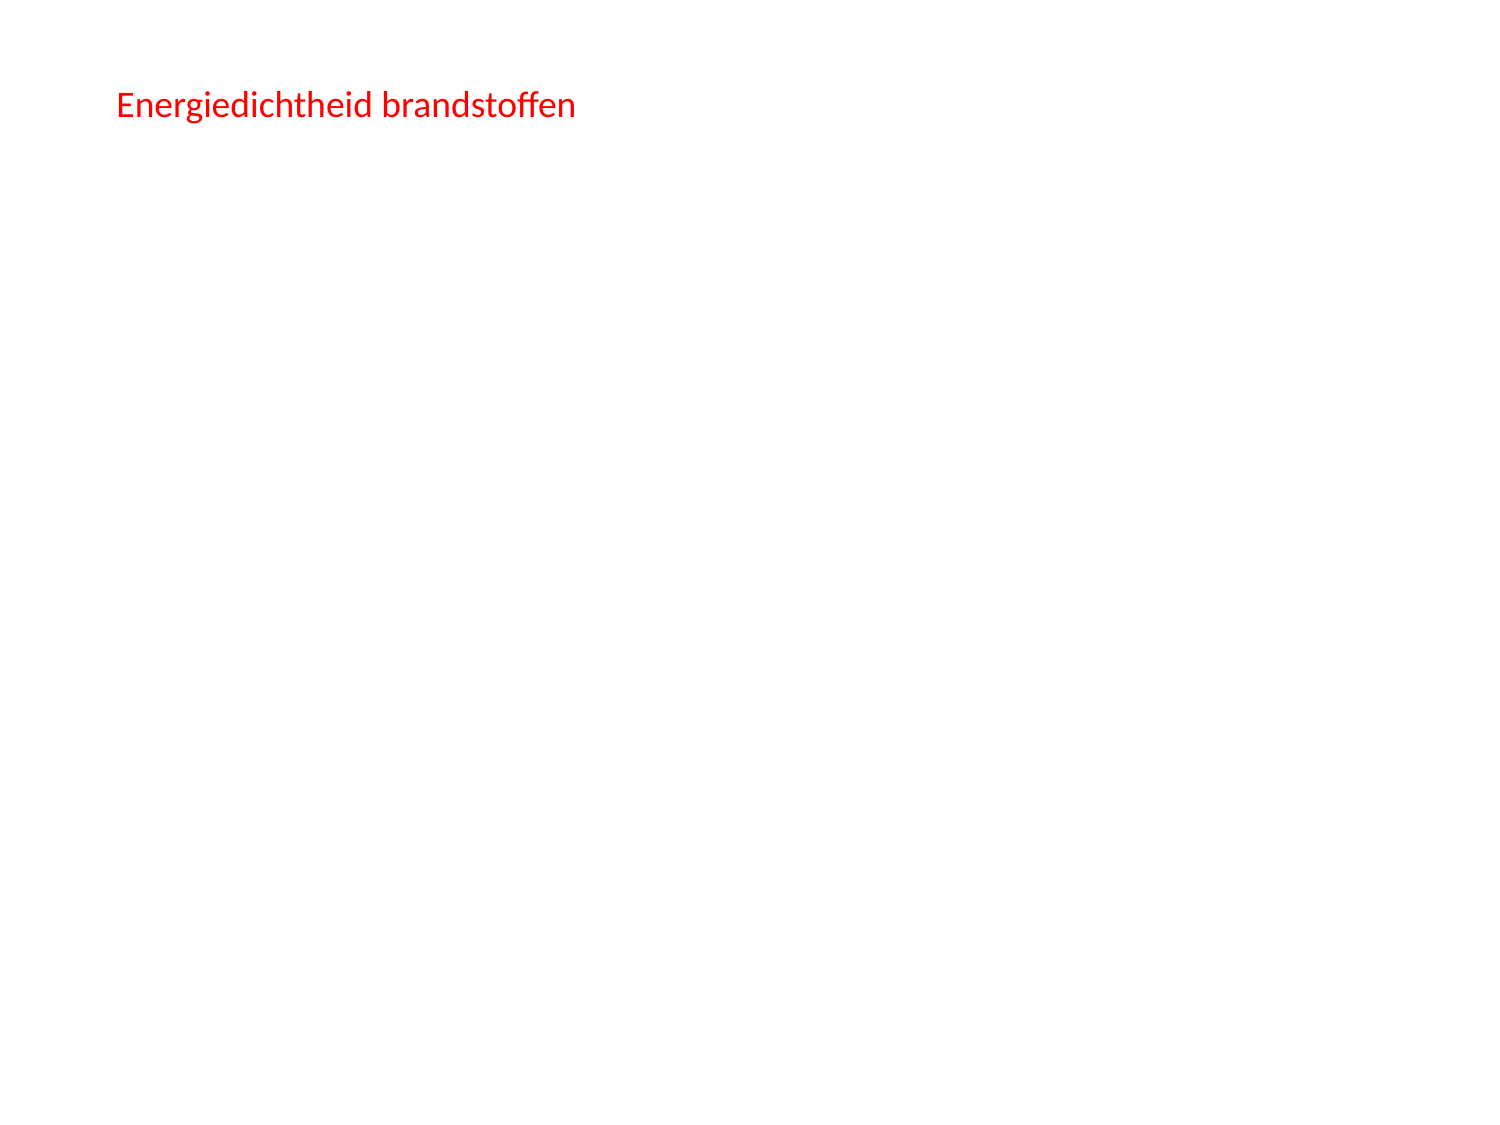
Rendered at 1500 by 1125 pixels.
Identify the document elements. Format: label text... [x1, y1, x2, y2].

text_box Energiedichtheid brandstoffen [101, 72, 592, 133]
